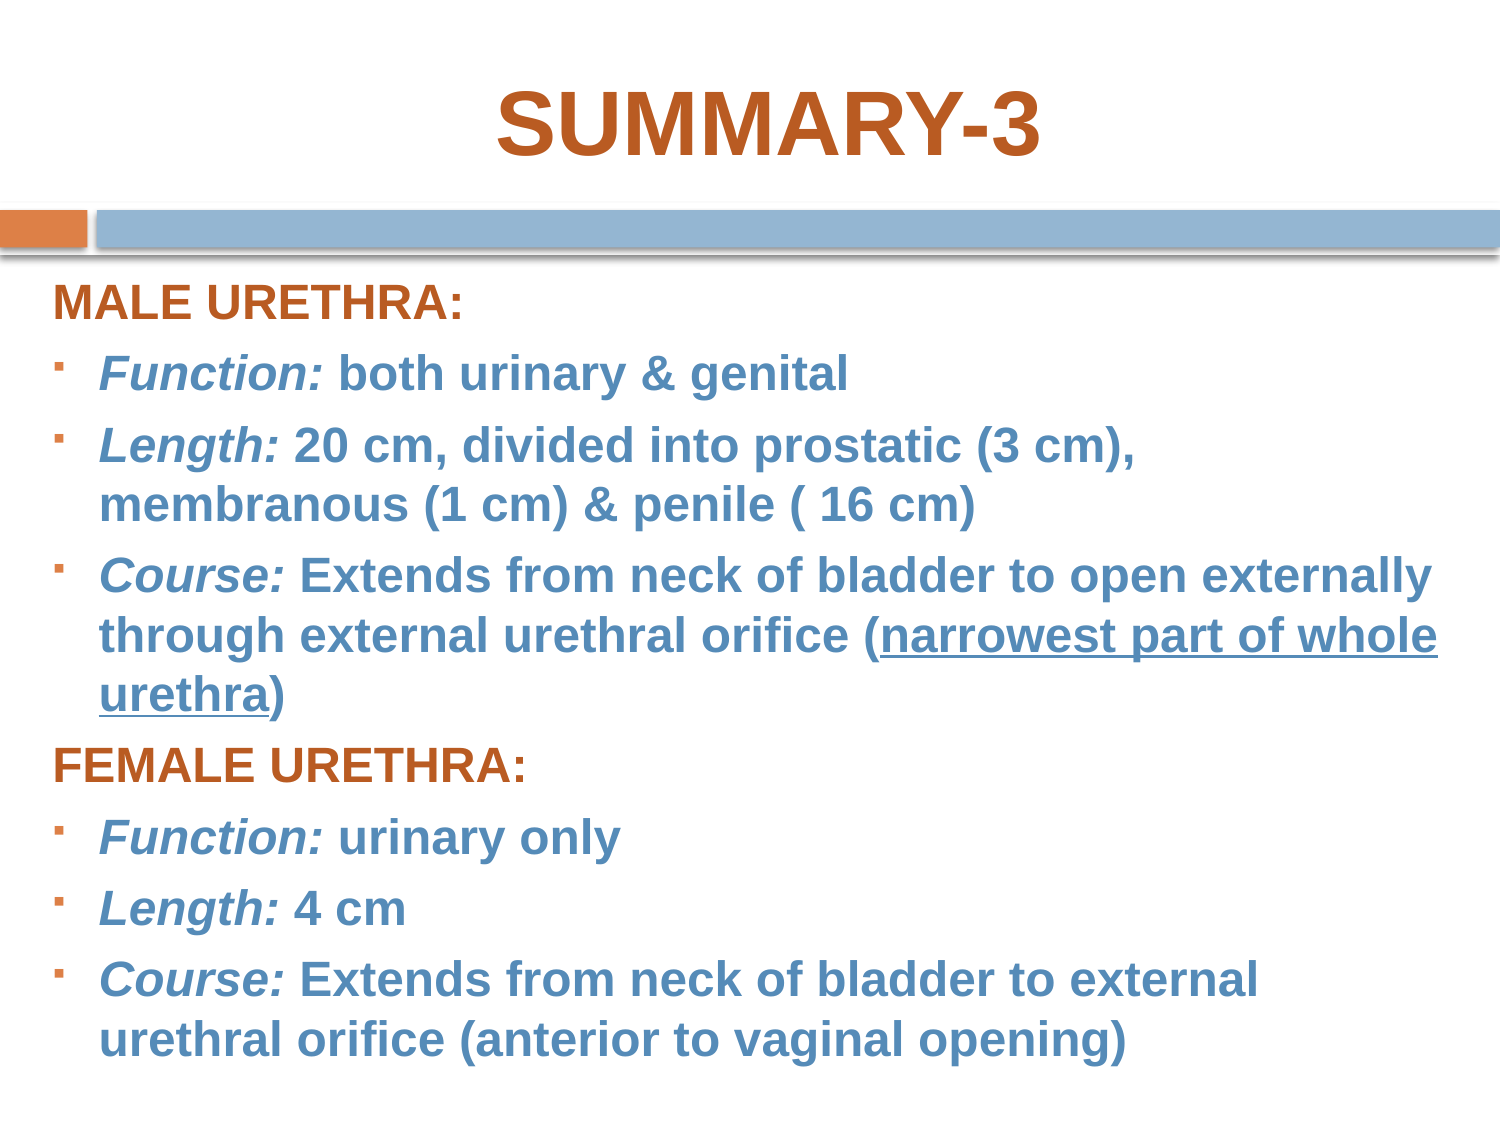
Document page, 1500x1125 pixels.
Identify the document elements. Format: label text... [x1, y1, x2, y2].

text_box SUMMARY-3 [100, 37, 1438, 200]
text_box MALE URETHRA: Function: both urinary & genital Length: 20 cm, divided into prostatic (3 cm), membranous (1 cm) & penile ( 16 cm) Course: Extends from neck of bladder to open externally through external urethral orifice (narrowest part of whole urethra) FEMALE URETHRA: Function: urinary only Length: 4 cm Course: Extends from neck of bladder to external urethral orifice (anterior to vaginal opening) [37, 262, 1463, 1075]
